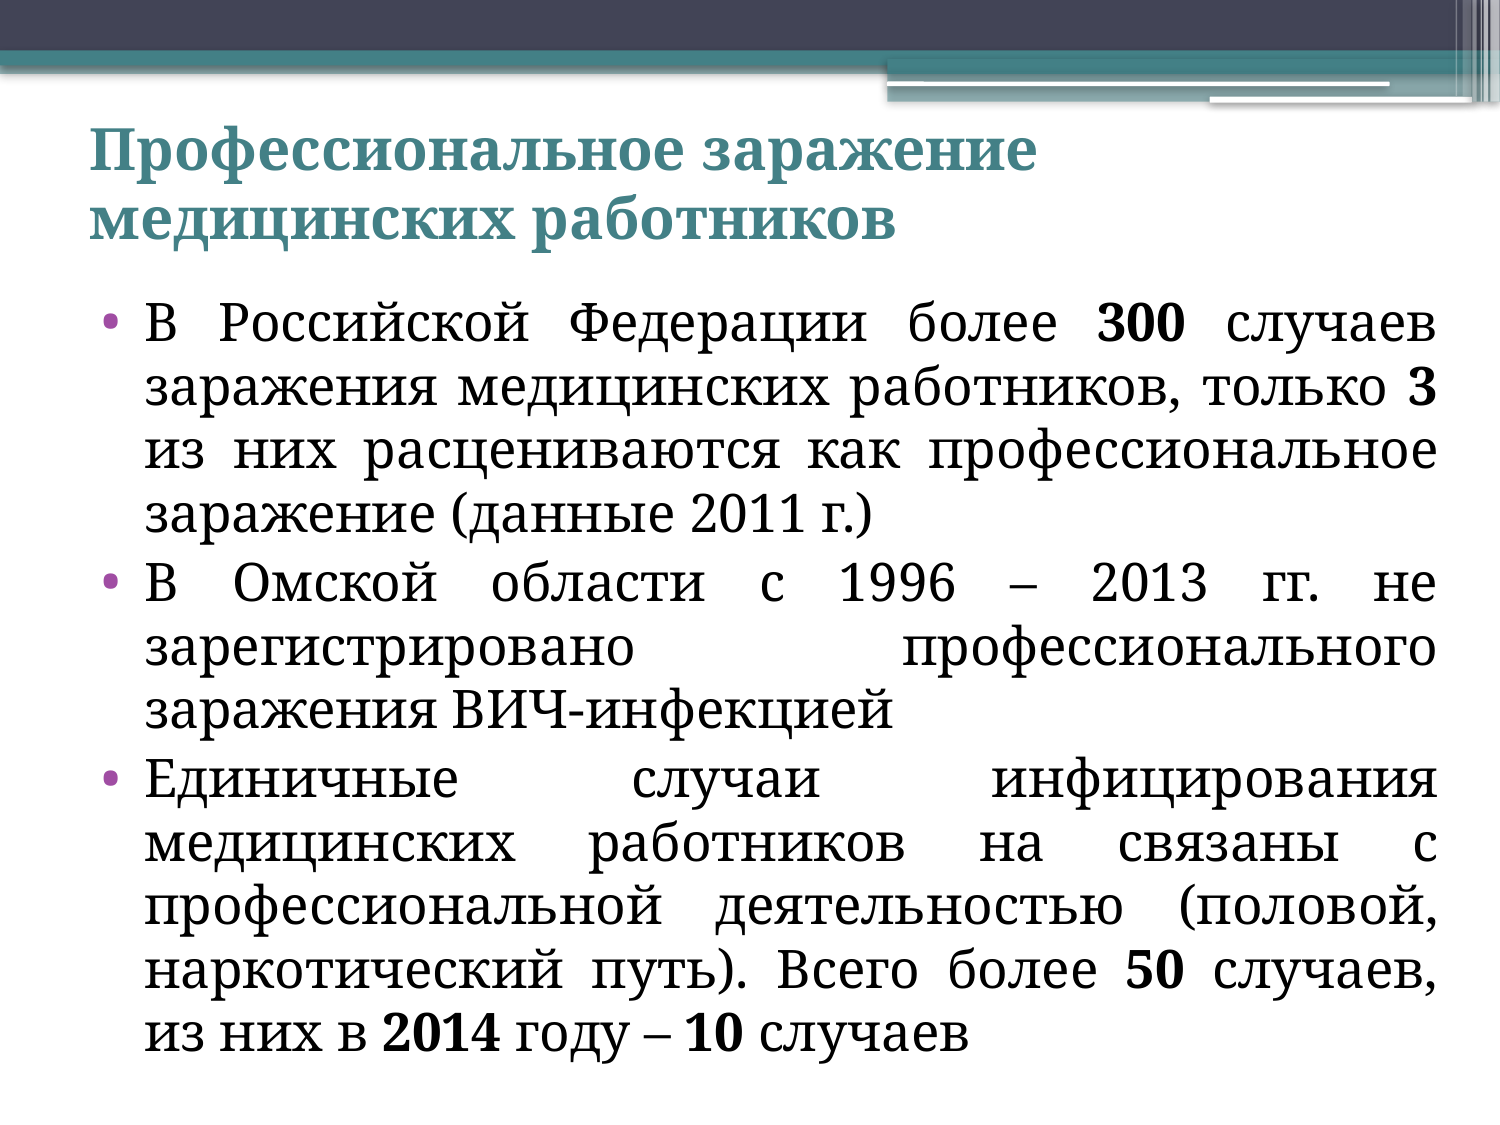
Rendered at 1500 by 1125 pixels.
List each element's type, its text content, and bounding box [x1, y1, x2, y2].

title Профессиональное заражение медицинских работников [75, 128, 1425, 235]
list В Российской Федерации более 300 случаев заражения медицинских работников, только 3 из них расцениваются как профессиональное заражение (данные 2011 г.) В Омской области с 1996 – 2013 гг. не зарегистрировано профессионального заражения ВИЧ-инфекцией Единичные случаи инфицирования медицинских работников на связаны с профессиональной деятельностью (половой, наркотический путь). Всего более 50 случаев, из них в 2014 году – 10 случаев [75, 281, 1454, 1079]
